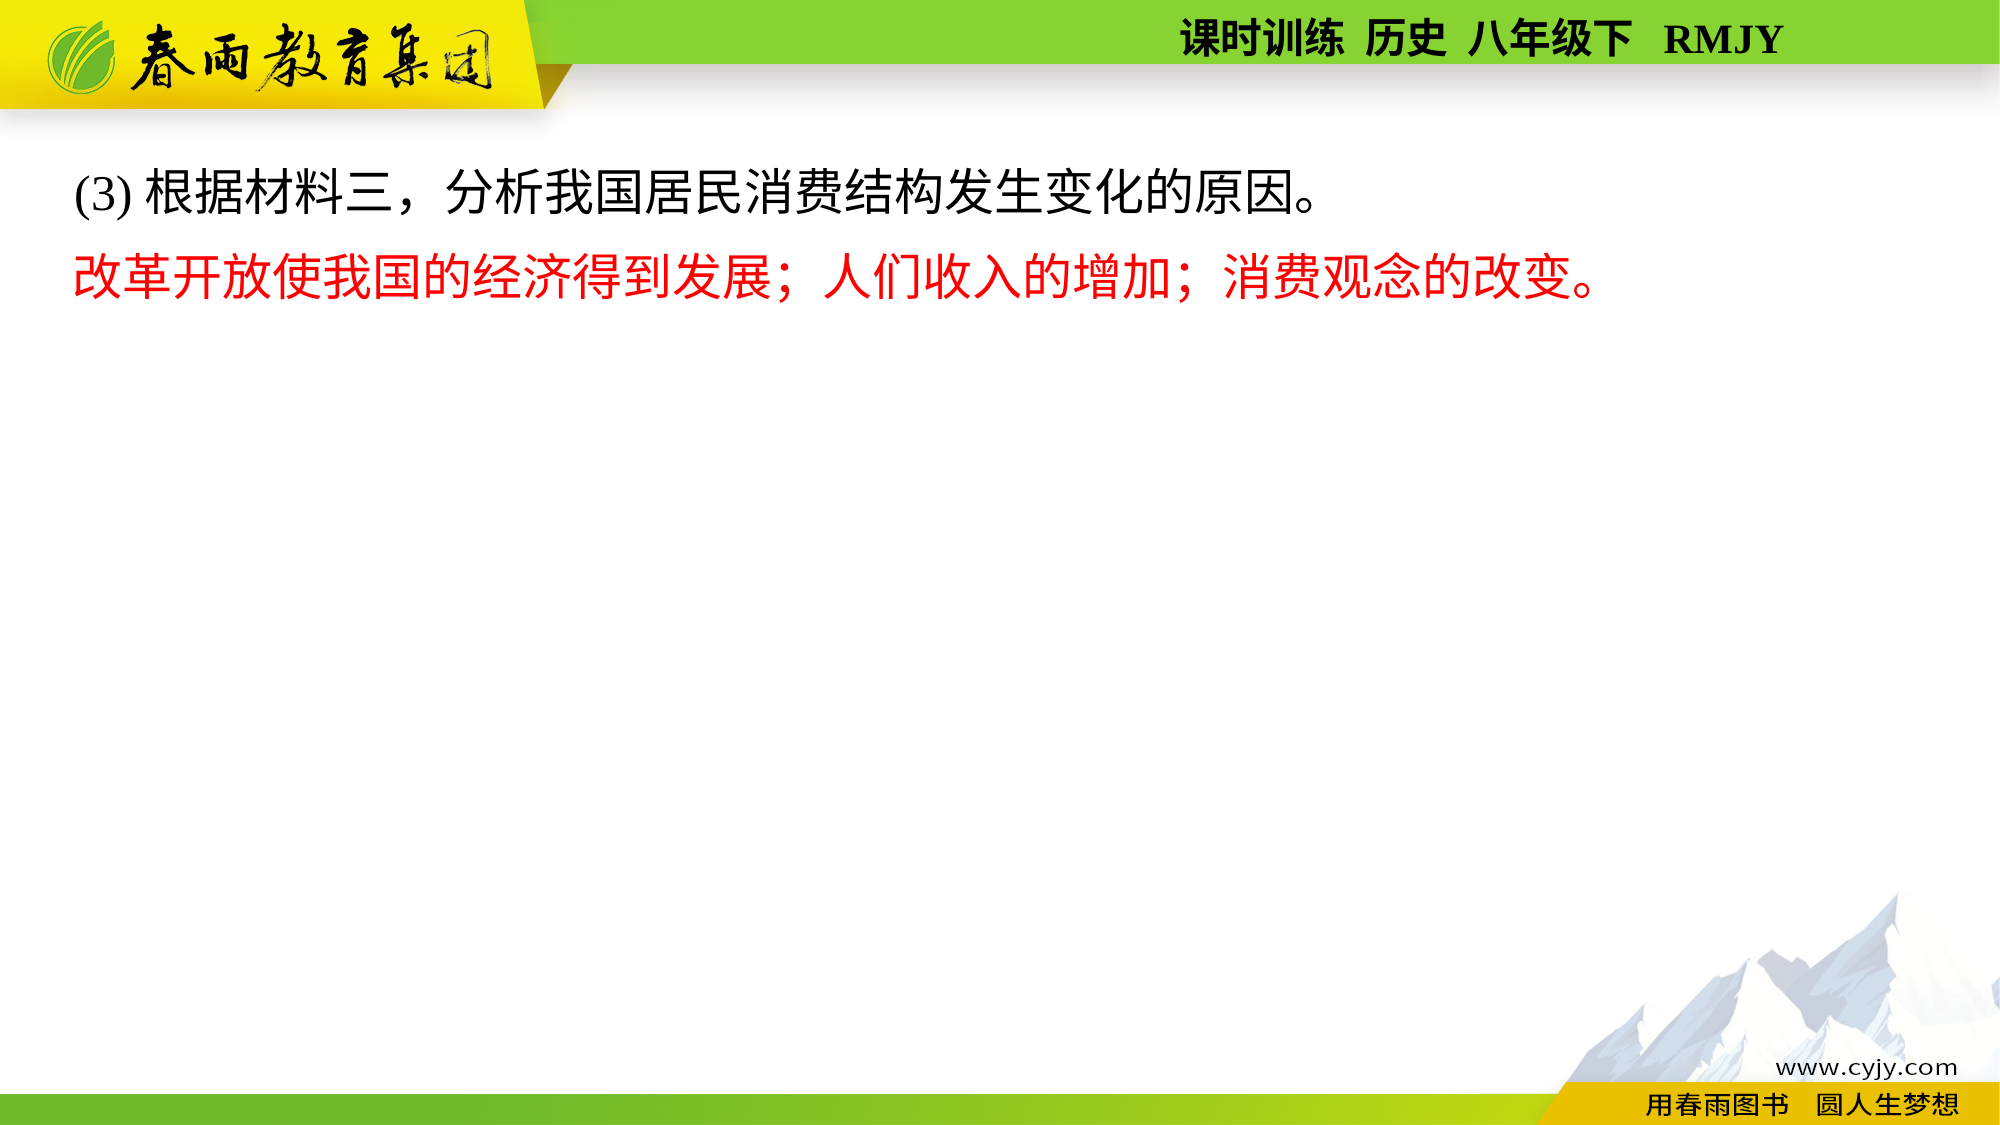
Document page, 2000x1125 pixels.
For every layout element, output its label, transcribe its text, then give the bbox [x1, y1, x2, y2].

text_box 改革开放使我国的经济得到发展；人们收入的增加；消费观念的改变。 [57, 208, 1942, 313]
list (3)根据材料三，分析我国居民消费结构发生变化的原因。 [59, 122, 1944, 217]
picture [0, 0, 2000, 1125]
